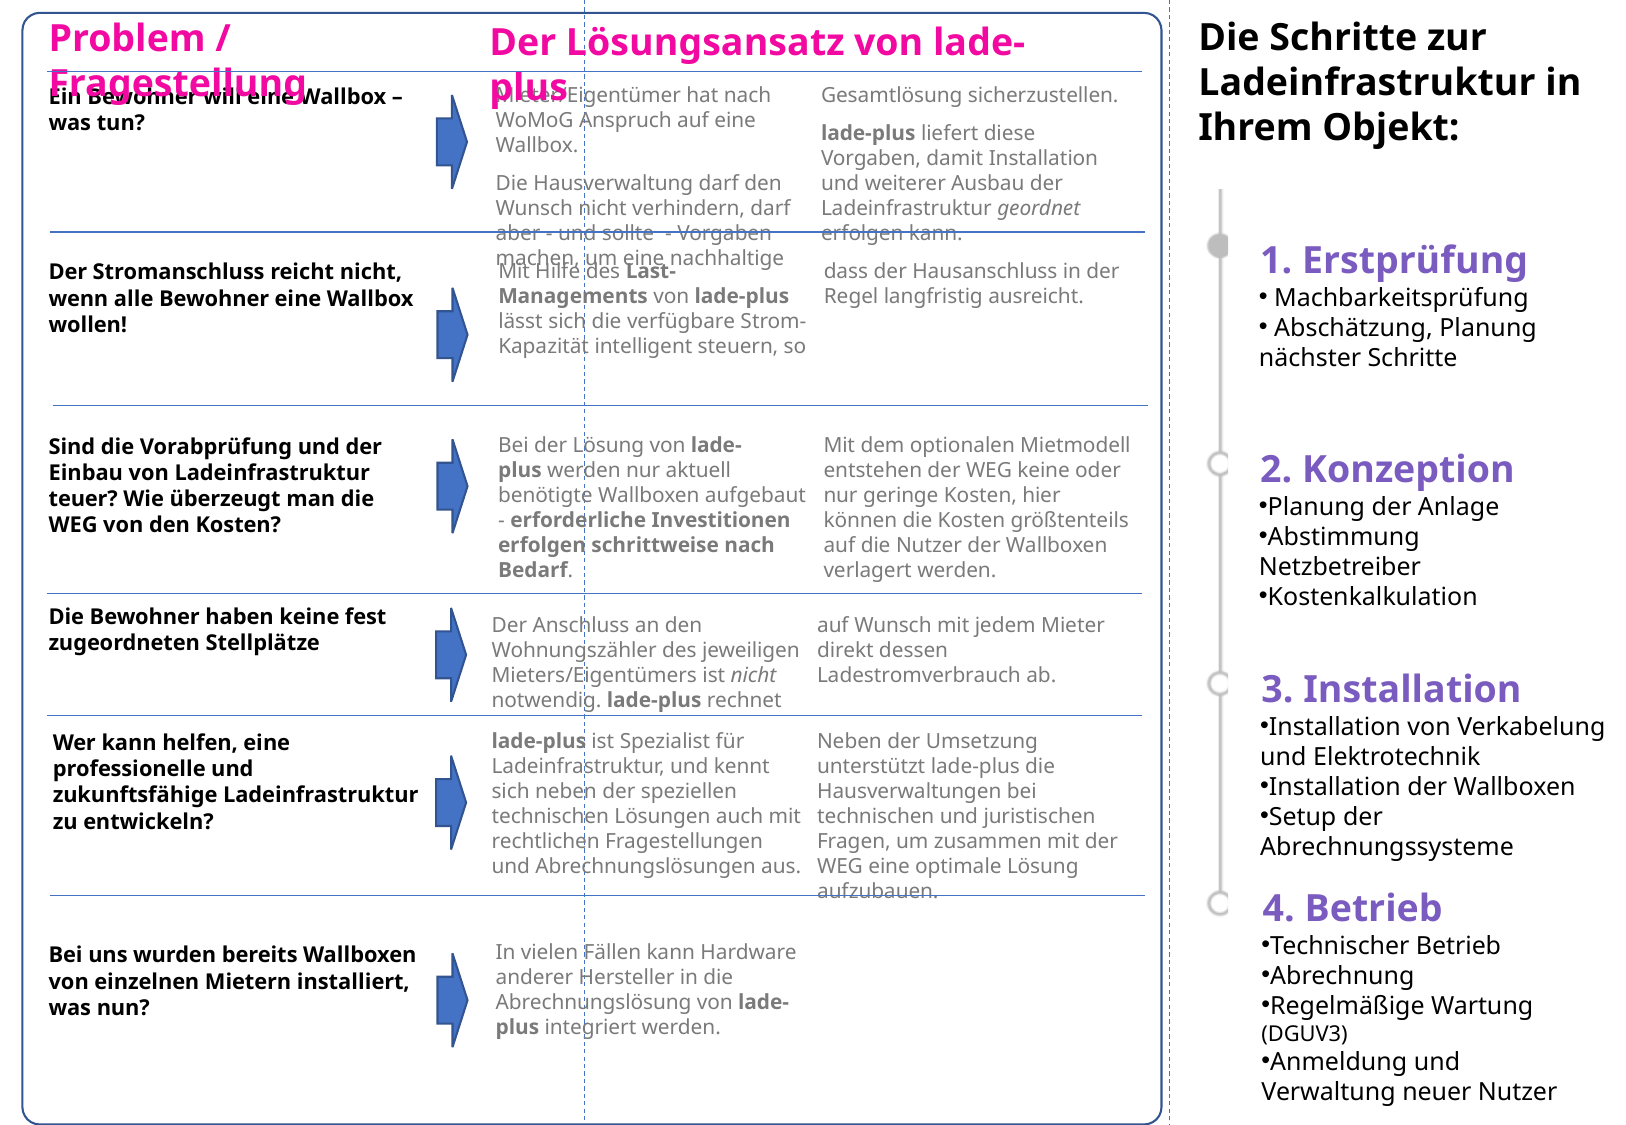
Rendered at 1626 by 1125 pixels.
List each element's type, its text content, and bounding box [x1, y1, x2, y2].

text_box Die Schritte zur Ladeinfrastruktur in Ihrem Objekt: [1183, 5, 1625, 156]
text_box Machbarkeitsprüfung Abschätzung, Planung nächster Schritte [1244, 273, 1585, 379]
text_box [436, 287, 469, 382]
text_box Installation von Verkabelung und Elektrotechnik Installation der Wallboxen Setup der Abrechnungssysteme [1245, 703, 1625, 868]
text_box 1. Erstprüfung [1245, 228, 1585, 273]
picture [850, 189, 1579, 919]
text_box [435, 755, 468, 850]
text_box Planung der Anlage Abstimmung Netzbetreiber Kostenkalkulation [1244, 483, 1585, 618]
text_box Technischer Betrieb Abrechnung Regelmäßige Wartung (DGUV3) Anmeldung und Verwaltung neuer Nutzer [1246, 921, 1616, 1113]
text_box 2. Konzeption [1245, 438, 1585, 483]
text_box [435, 607, 468, 703]
text_box 4. Betrieb [1247, 876, 1587, 921]
text_box [436, 438, 469, 534]
text_box [585, 11, 1163, 1125]
text_box 3. Installation [1246, 658, 1586, 703]
text_box [21, 11, 584, 1125]
text_box Problem / Fragestellung [33, 6, 512, 12]
text_box [436, 953, 469, 1048]
text_box [435, 94, 469, 190]
